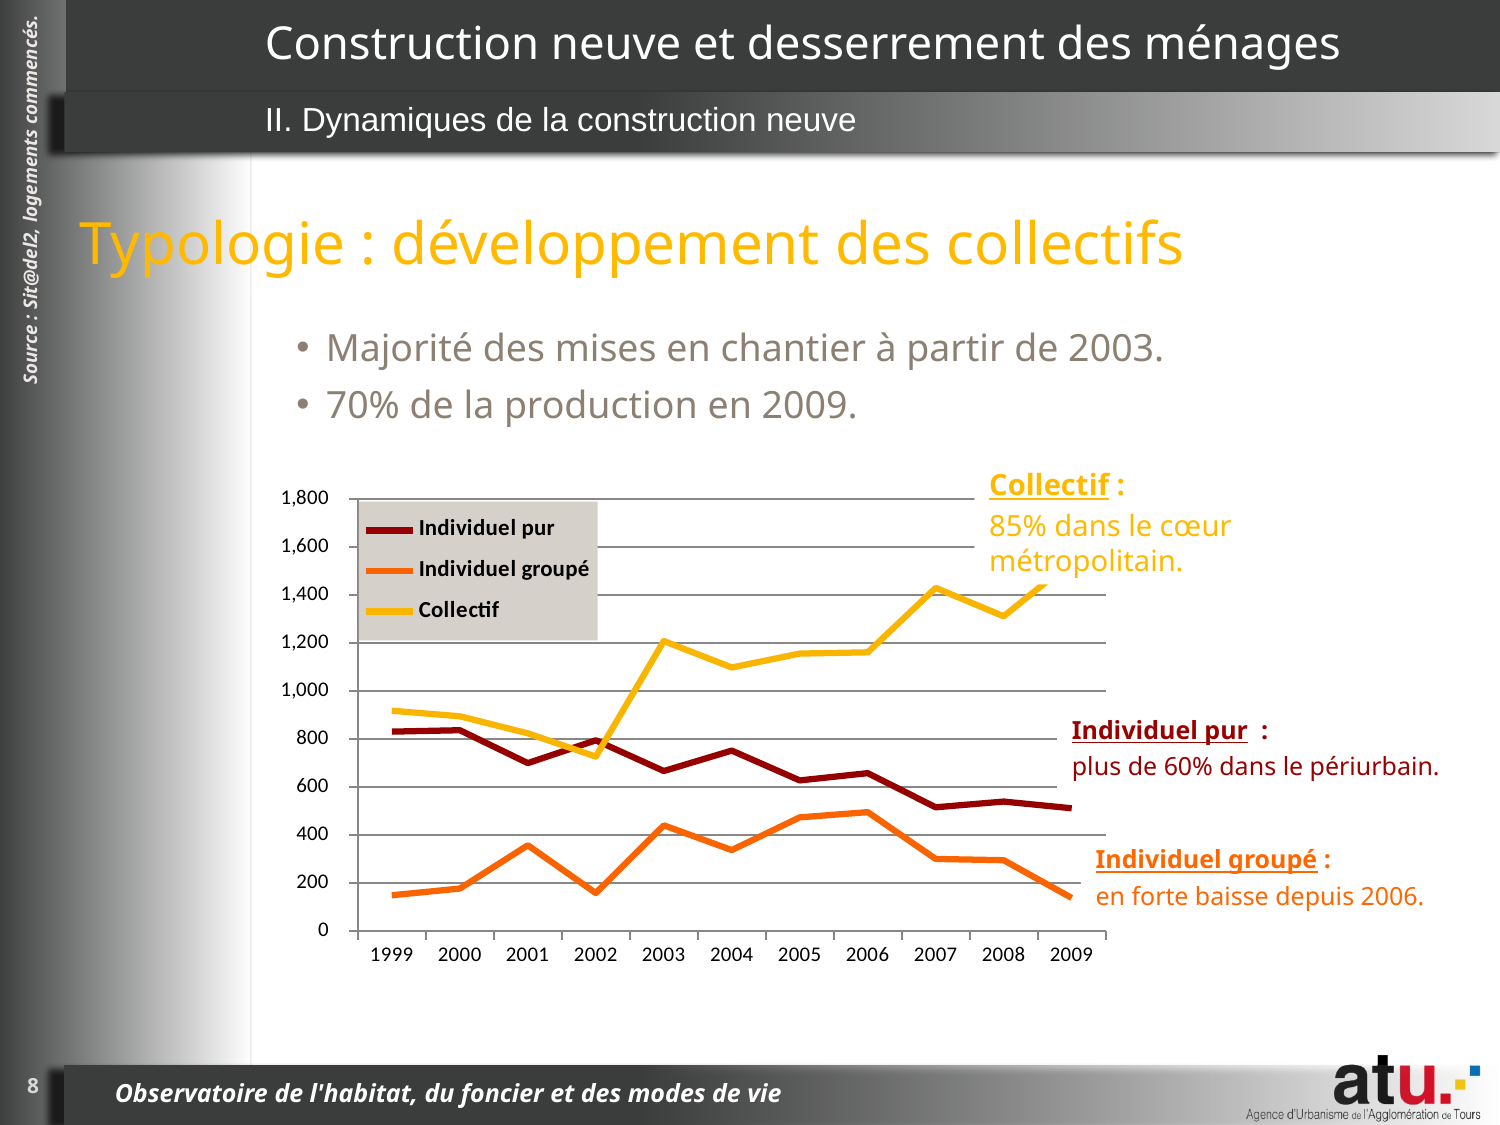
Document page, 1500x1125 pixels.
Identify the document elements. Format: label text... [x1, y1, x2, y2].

text_box Majorité des mises en chantier à partir de 2003. 70% de la production en 2009. [206, 316, 1400, 434]
text_box Individuel groupé : en forte baisse depuis 2006. [1131, 836, 1495, 918]
text_box Collectif : 85% dans le cœur métropolitain. [974, 458, 1436, 585]
slide_number Source : Sit@del2, logements commencés. [14, 0, 45, 500]
text_box Individuel pur : plus de 60% dans le périurbain. [1131, 707, 1459, 789]
text_box Typologie : développement des collectifs [64, 198, 1400, 284]
text_box Observatoire de l'habitat, du foncier et des modes de vie [76, 1070, 821, 1114]
picture [1246, 1042, 1500, 1124]
text_box 8 [0, 1065, 67, 1125]
chart [253, 469, 1129, 1024]
subtitle II. Dynamiques de la construction neuve [249, 90, 1247, 150]
title Construction neuve et desserrement des ménages [249, 0, 1447, 83]
